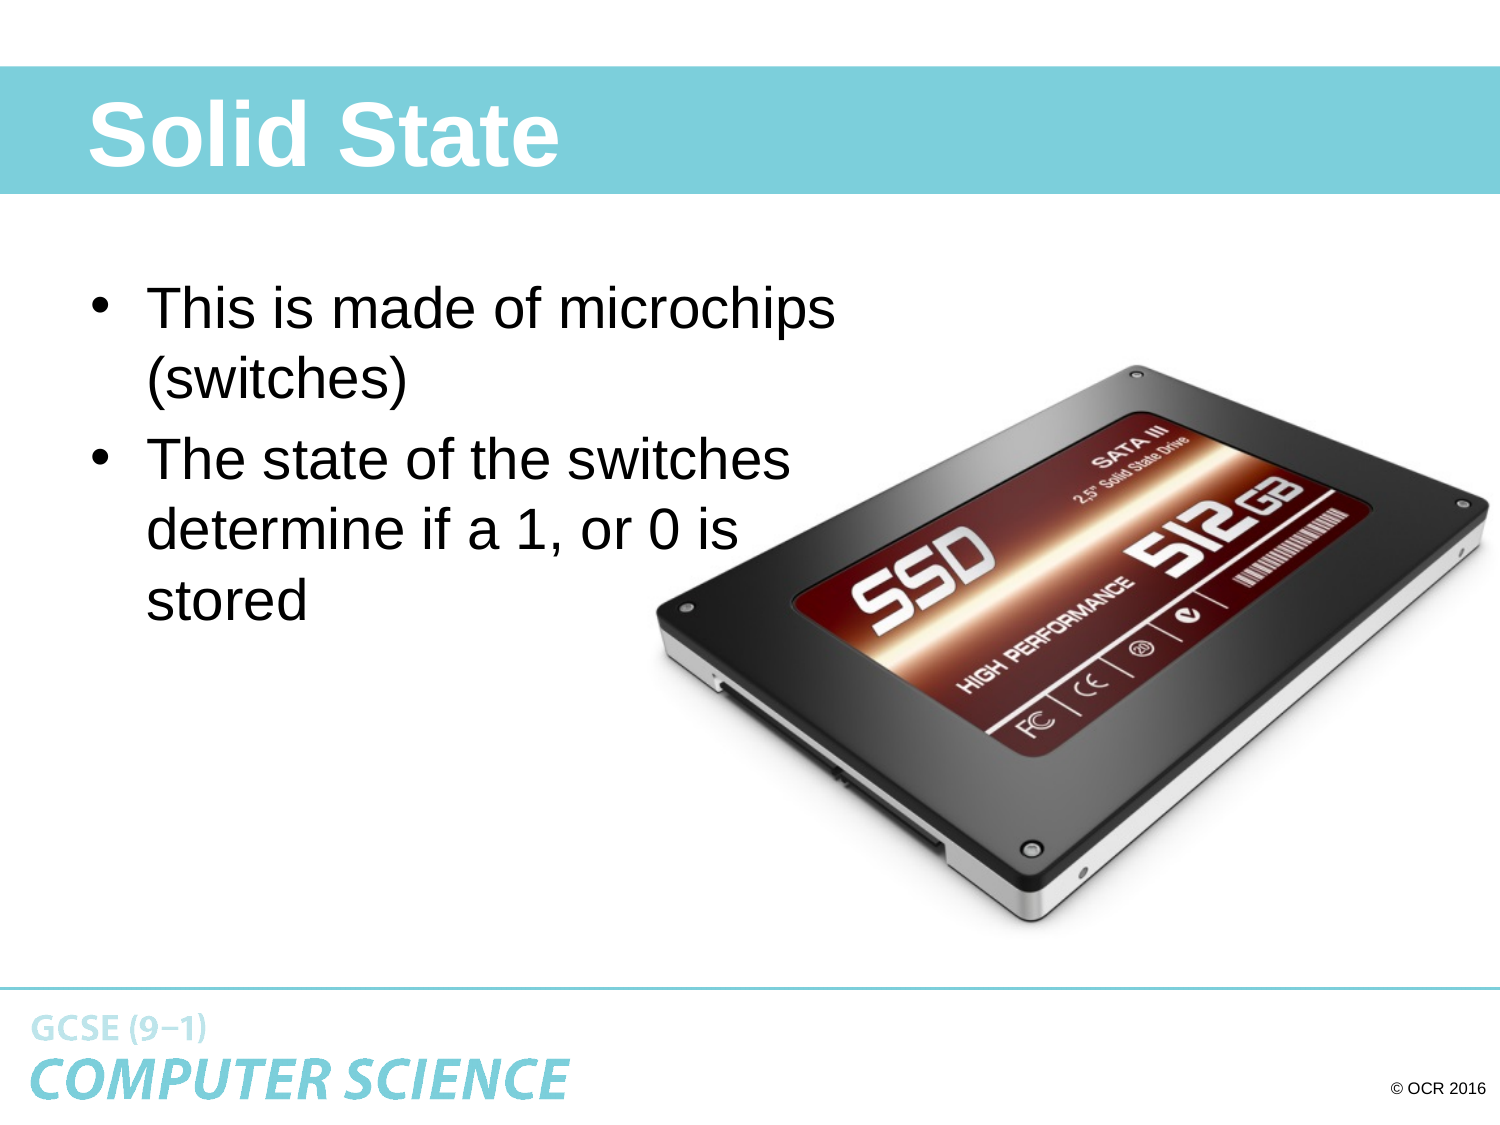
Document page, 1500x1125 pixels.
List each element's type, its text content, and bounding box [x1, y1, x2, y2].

list This is made of microchips (switches) The state of the switches determine if a 1, or 0 is stored [75, 262, 880, 965]
picture [596, 325, 1500, 972]
title Solid State [0, 66, 1500, 194]
picture [0, 987, 1500, 1124]
